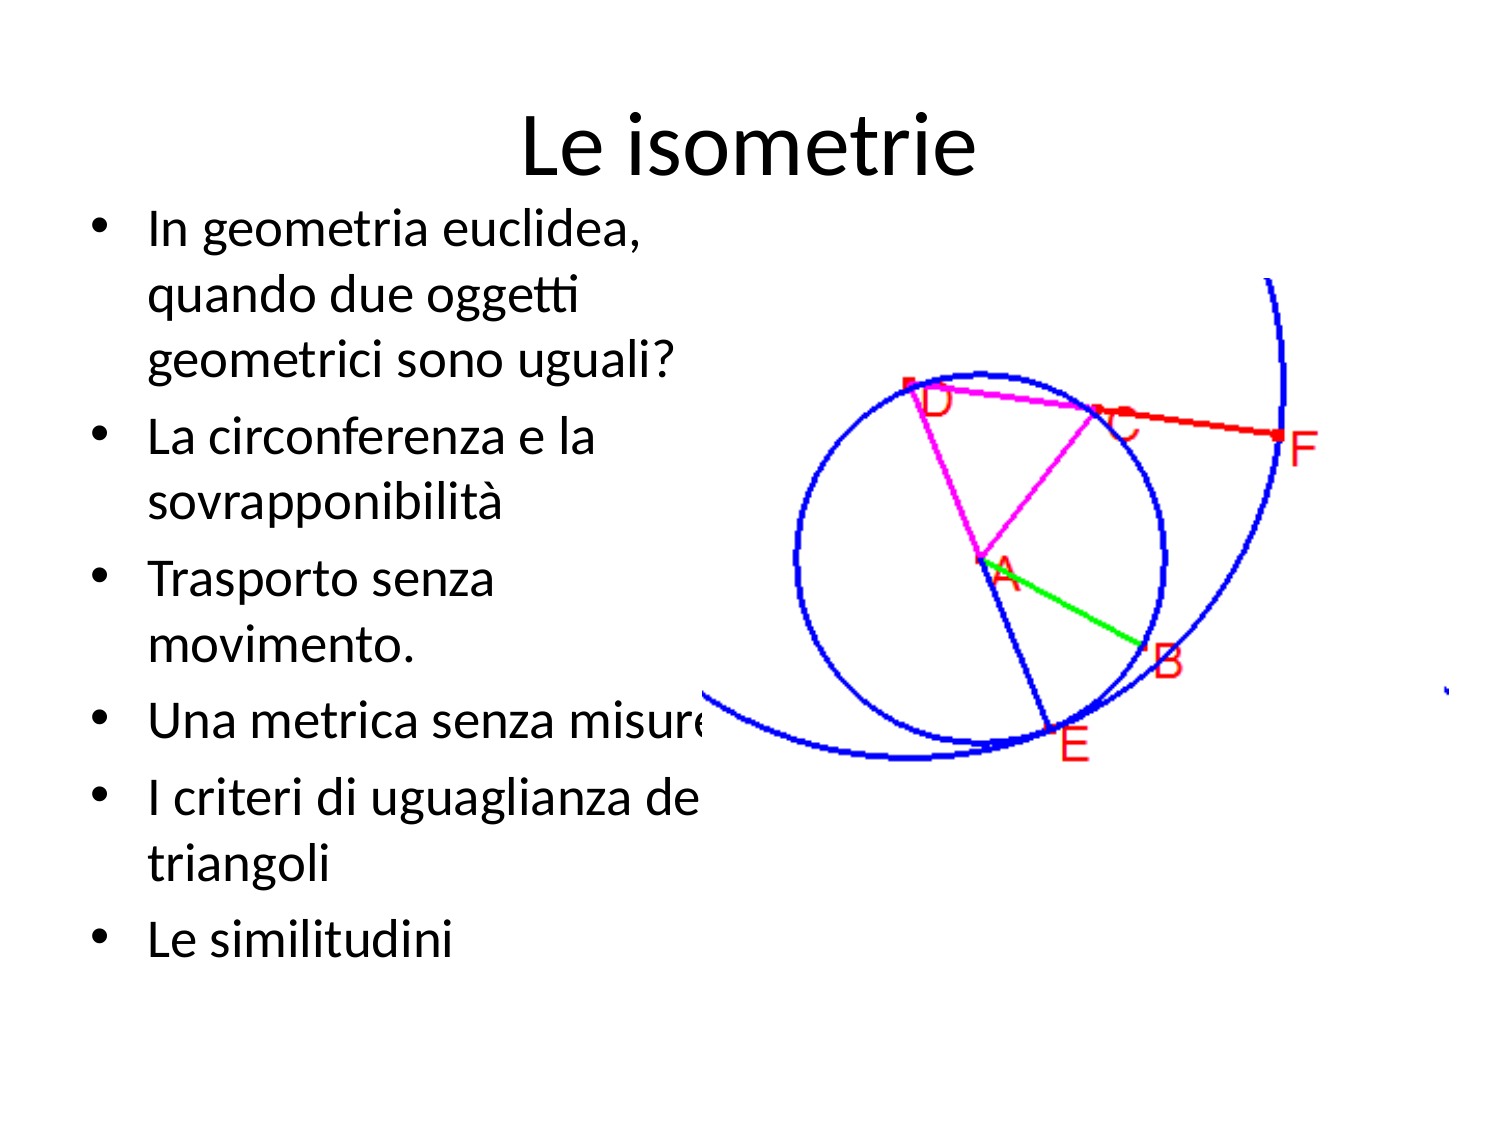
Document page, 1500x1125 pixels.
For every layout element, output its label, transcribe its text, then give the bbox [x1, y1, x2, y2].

list In geometria euclidea, quando due oggetti geometrici sono uguali? La circonferenza e la sovrapponibilità Trasporto senza movimento. Una metrica senza misure I criteri di uguaglianza dei triangoli Le similitudini [75, 184, 738, 1005]
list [702, 278, 1449, 849]
title Le isometrie [75, 45, 1425, 233]
